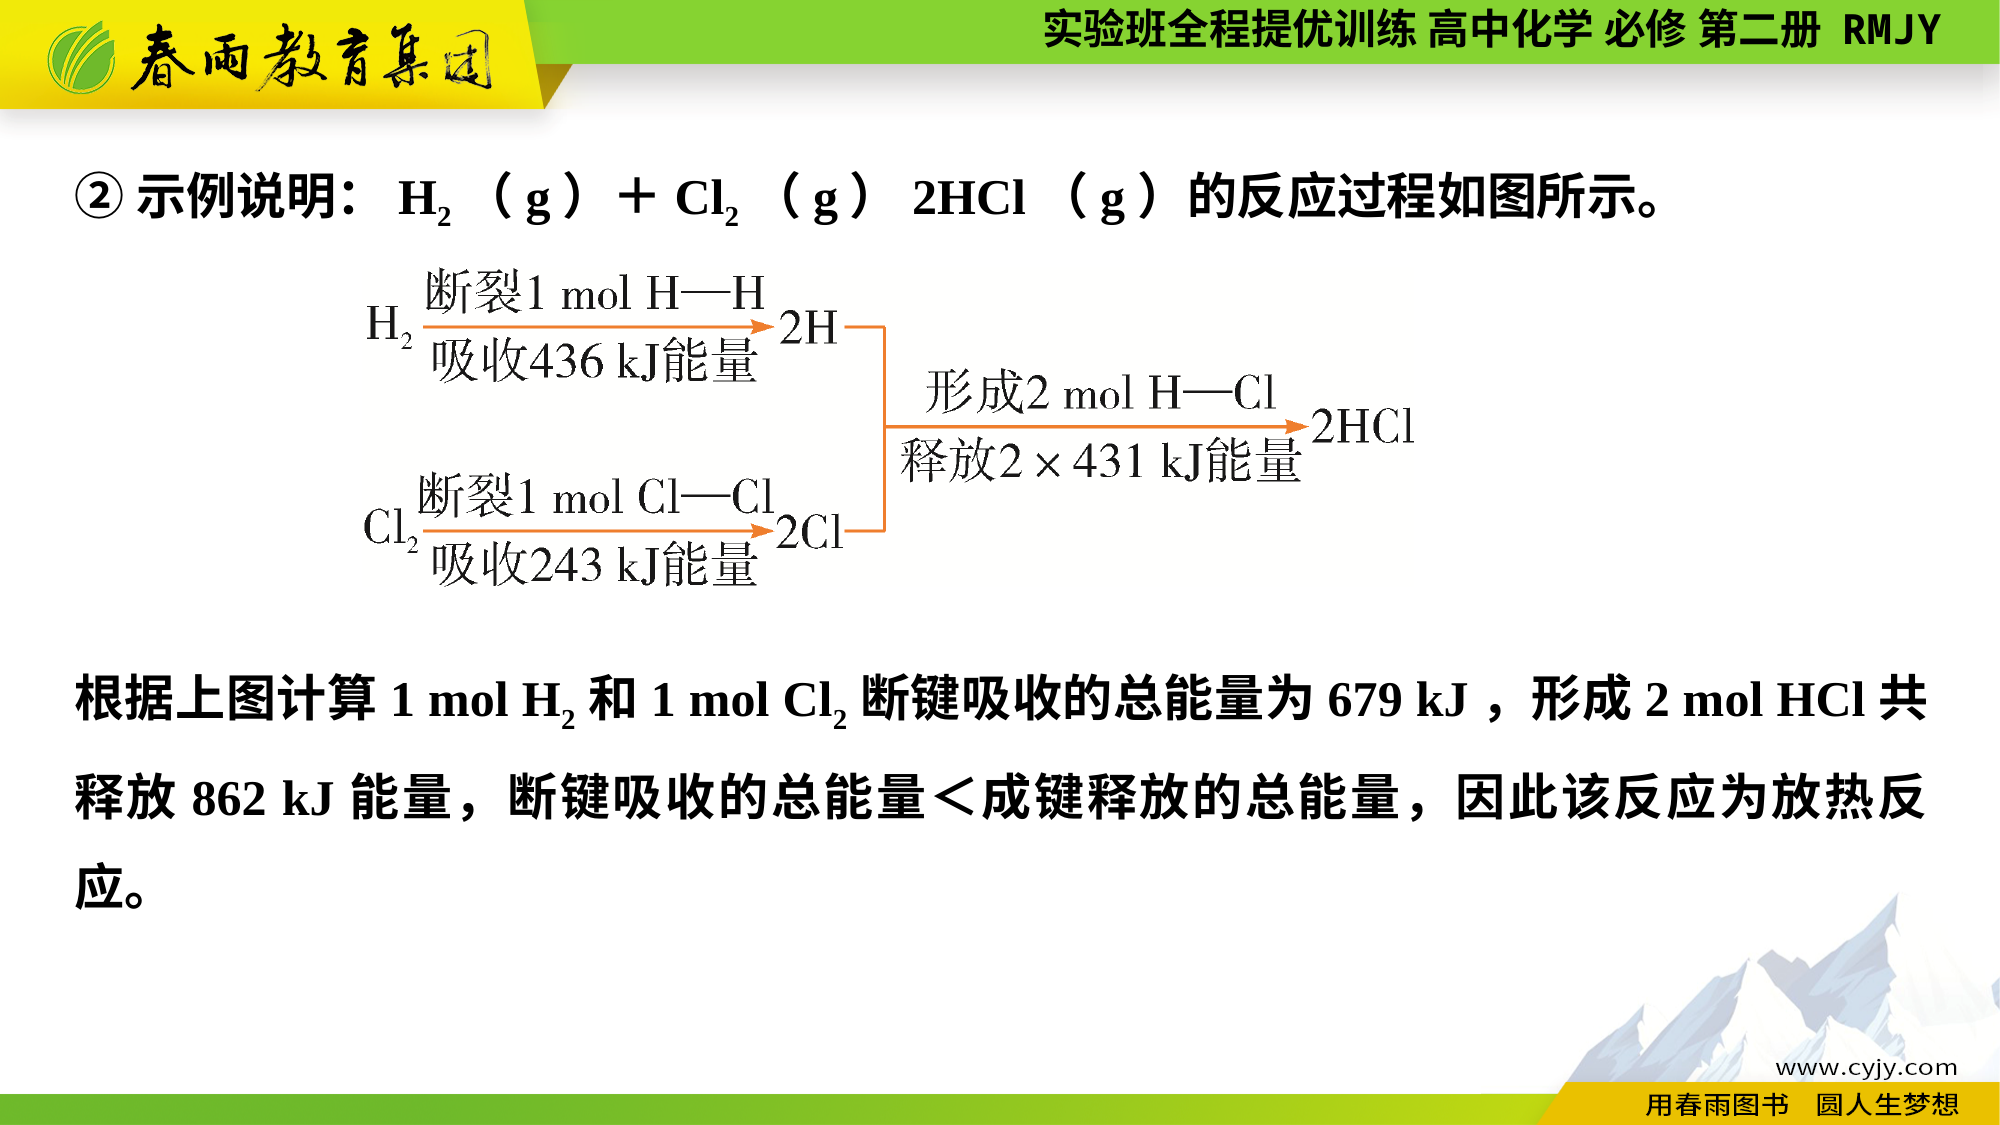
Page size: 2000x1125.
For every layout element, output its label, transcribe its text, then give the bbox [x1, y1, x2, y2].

picture [0, 0, 2000, 1125]
text_box 根据上图计算1 mol H2和1 mol Cl2断键吸收的总能量为679 kJ，形成2 mol HCl共释放862 kJ能量，断键吸收的总能量＜成键释放的总能量，因此该反应为放热反应。 [59, 625, 1944, 923]
